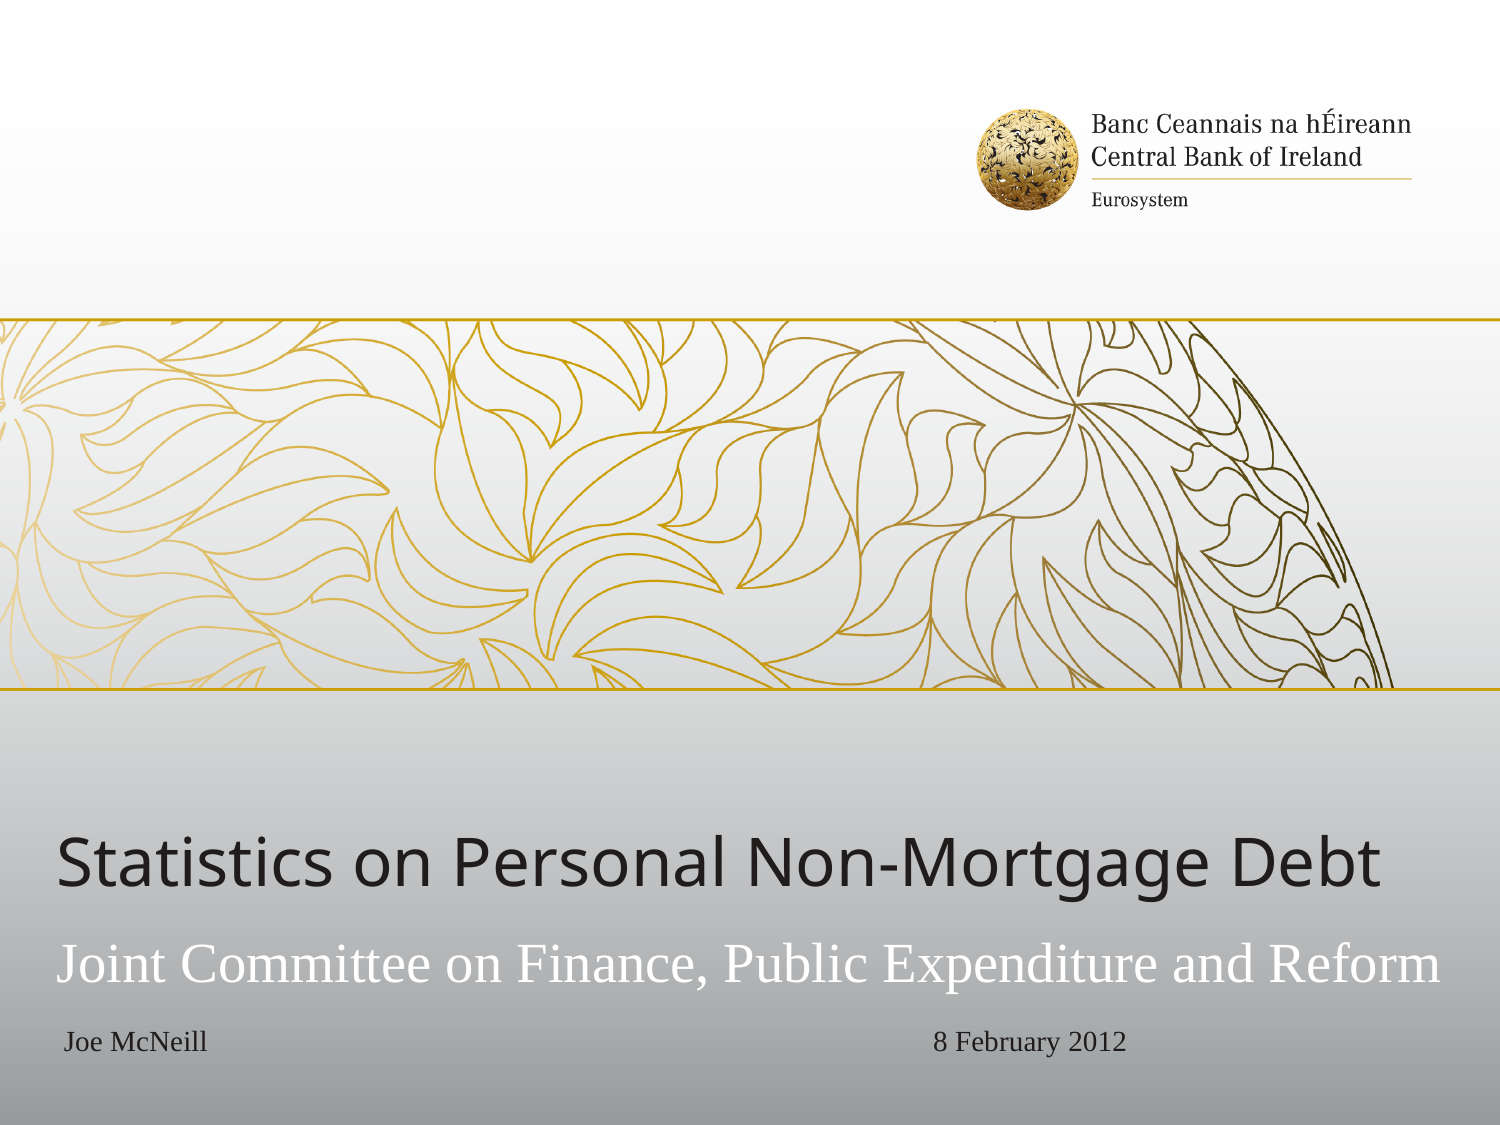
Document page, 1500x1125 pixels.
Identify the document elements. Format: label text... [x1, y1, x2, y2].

title Statistics on Personal Non-Mortgage Debt [41, 811, 1459, 918]
subtitle Joint Committee on Finance, Public Expenditure and Reform [41, 918, 1459, 1010]
picture [0, 0, 1500, 1125]
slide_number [41, 1014, 1459, 1075]
